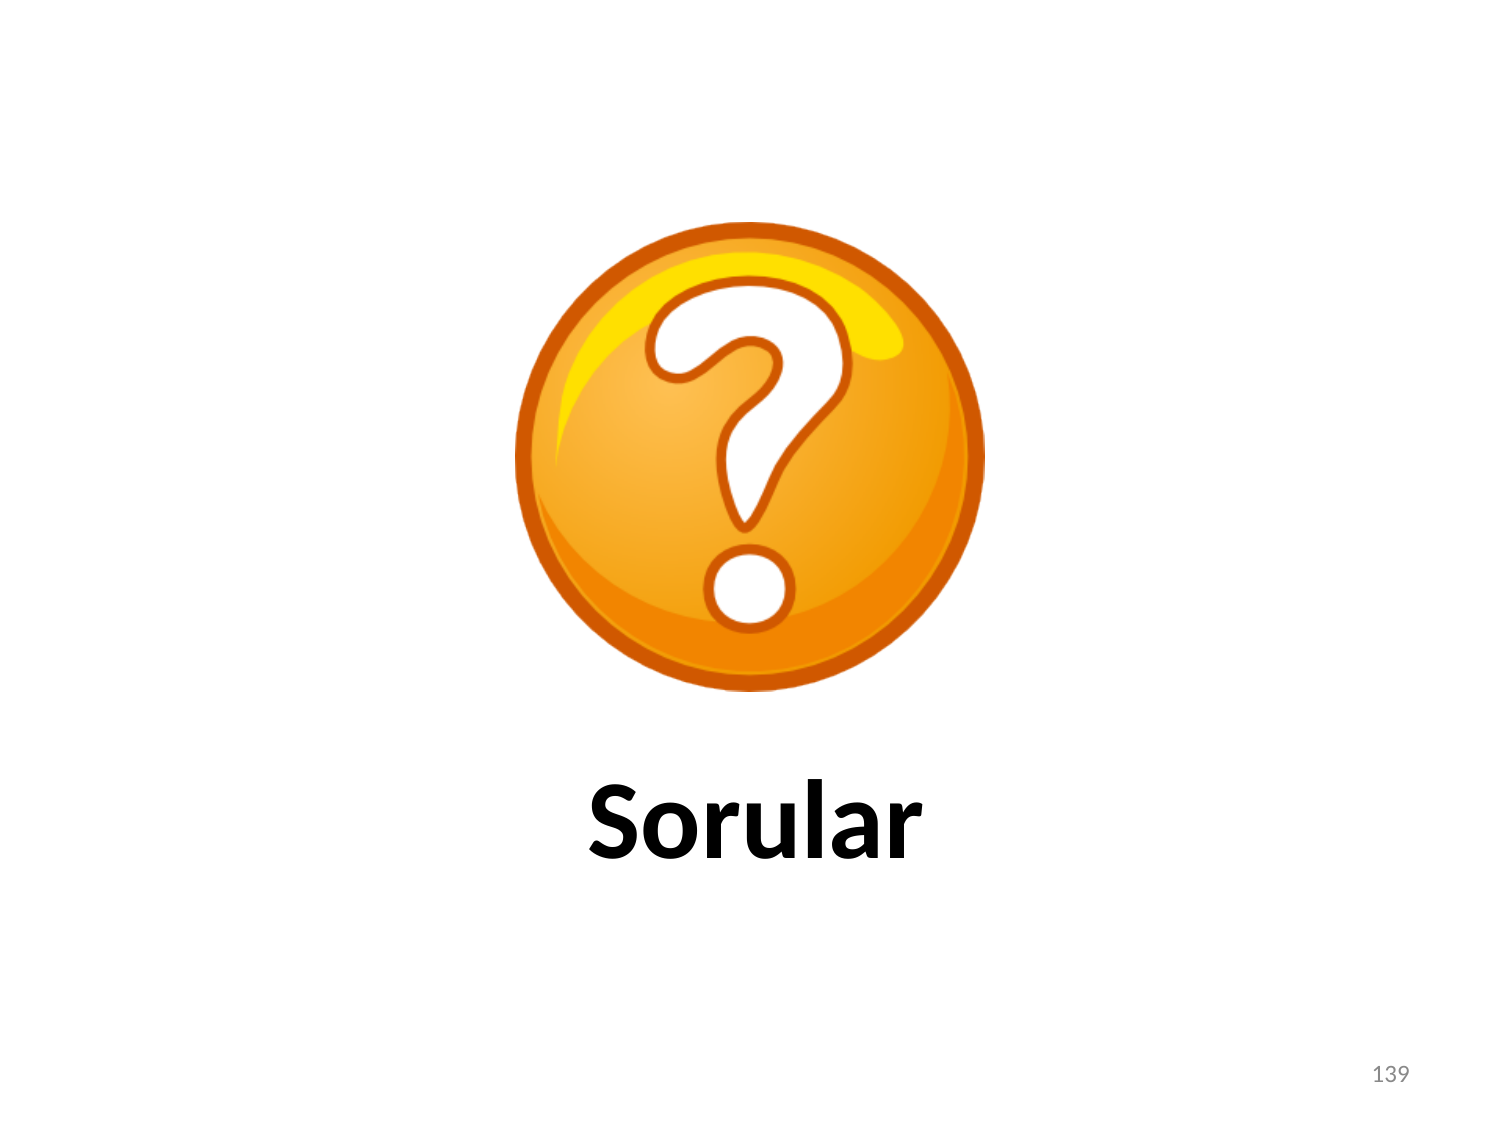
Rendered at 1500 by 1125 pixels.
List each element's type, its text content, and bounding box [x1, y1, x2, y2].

text_box Sorular [572, 738, 940, 888]
slide_number 139 [1074, 1042, 1425, 1103]
picture [515, 222, 985, 692]
